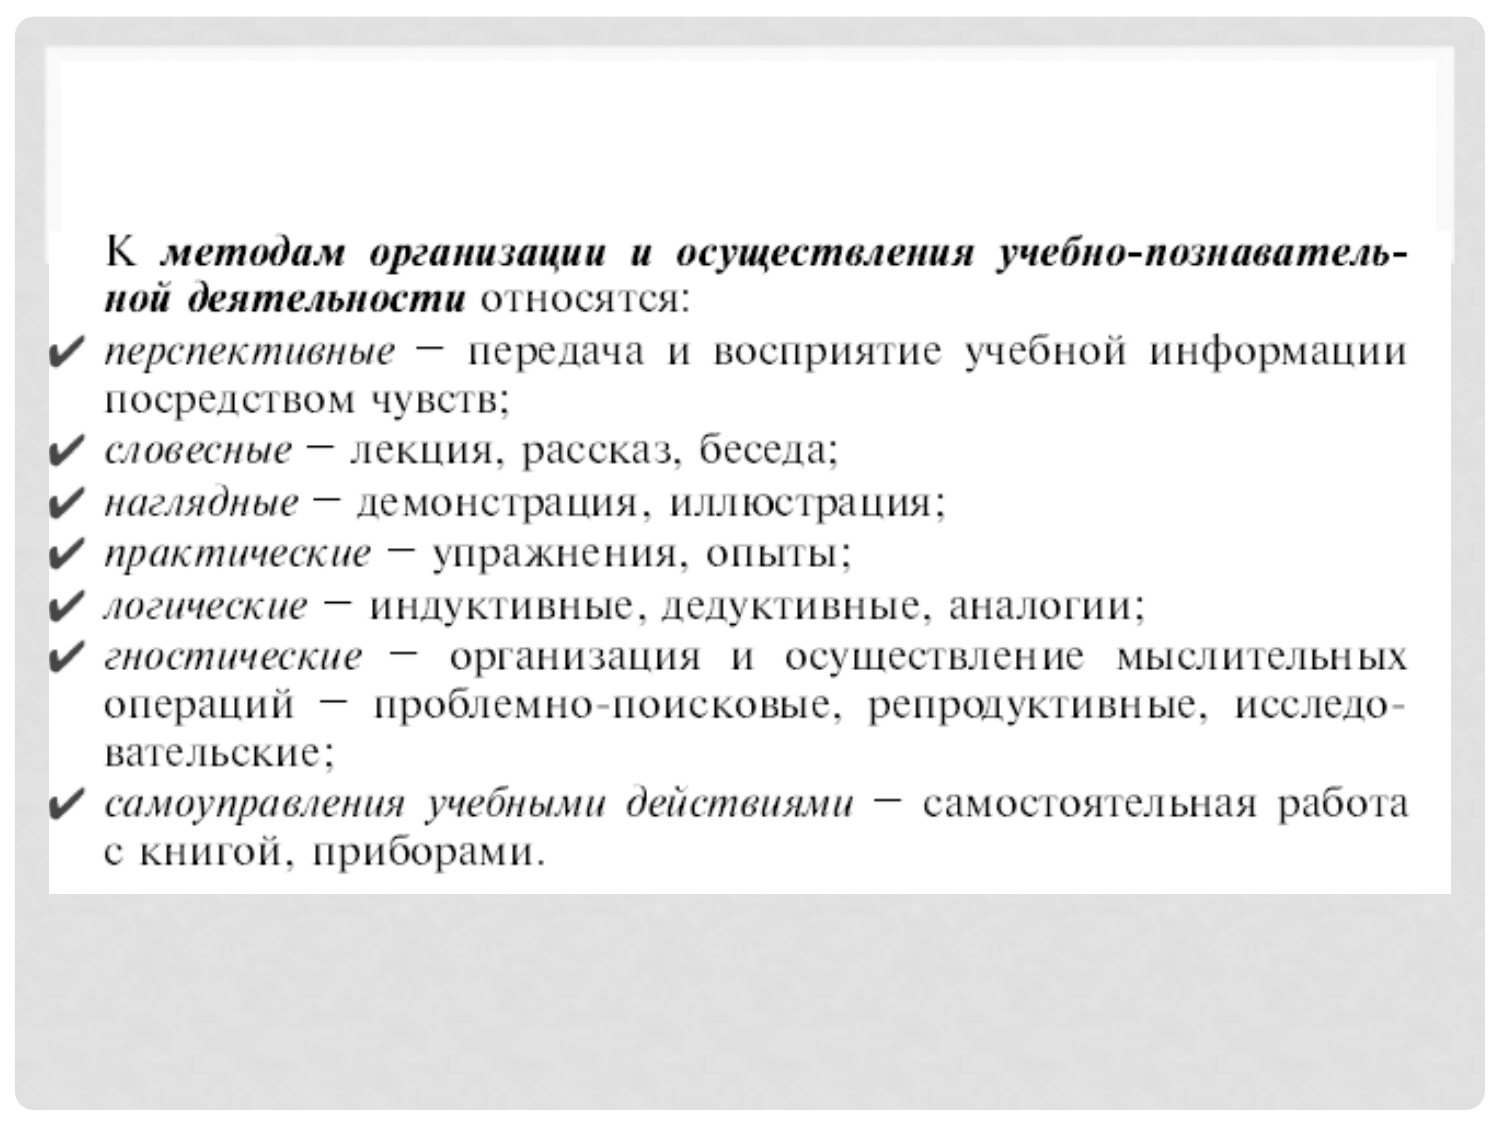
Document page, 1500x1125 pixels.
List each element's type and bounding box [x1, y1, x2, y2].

picture [48, 231, 1452, 894]
